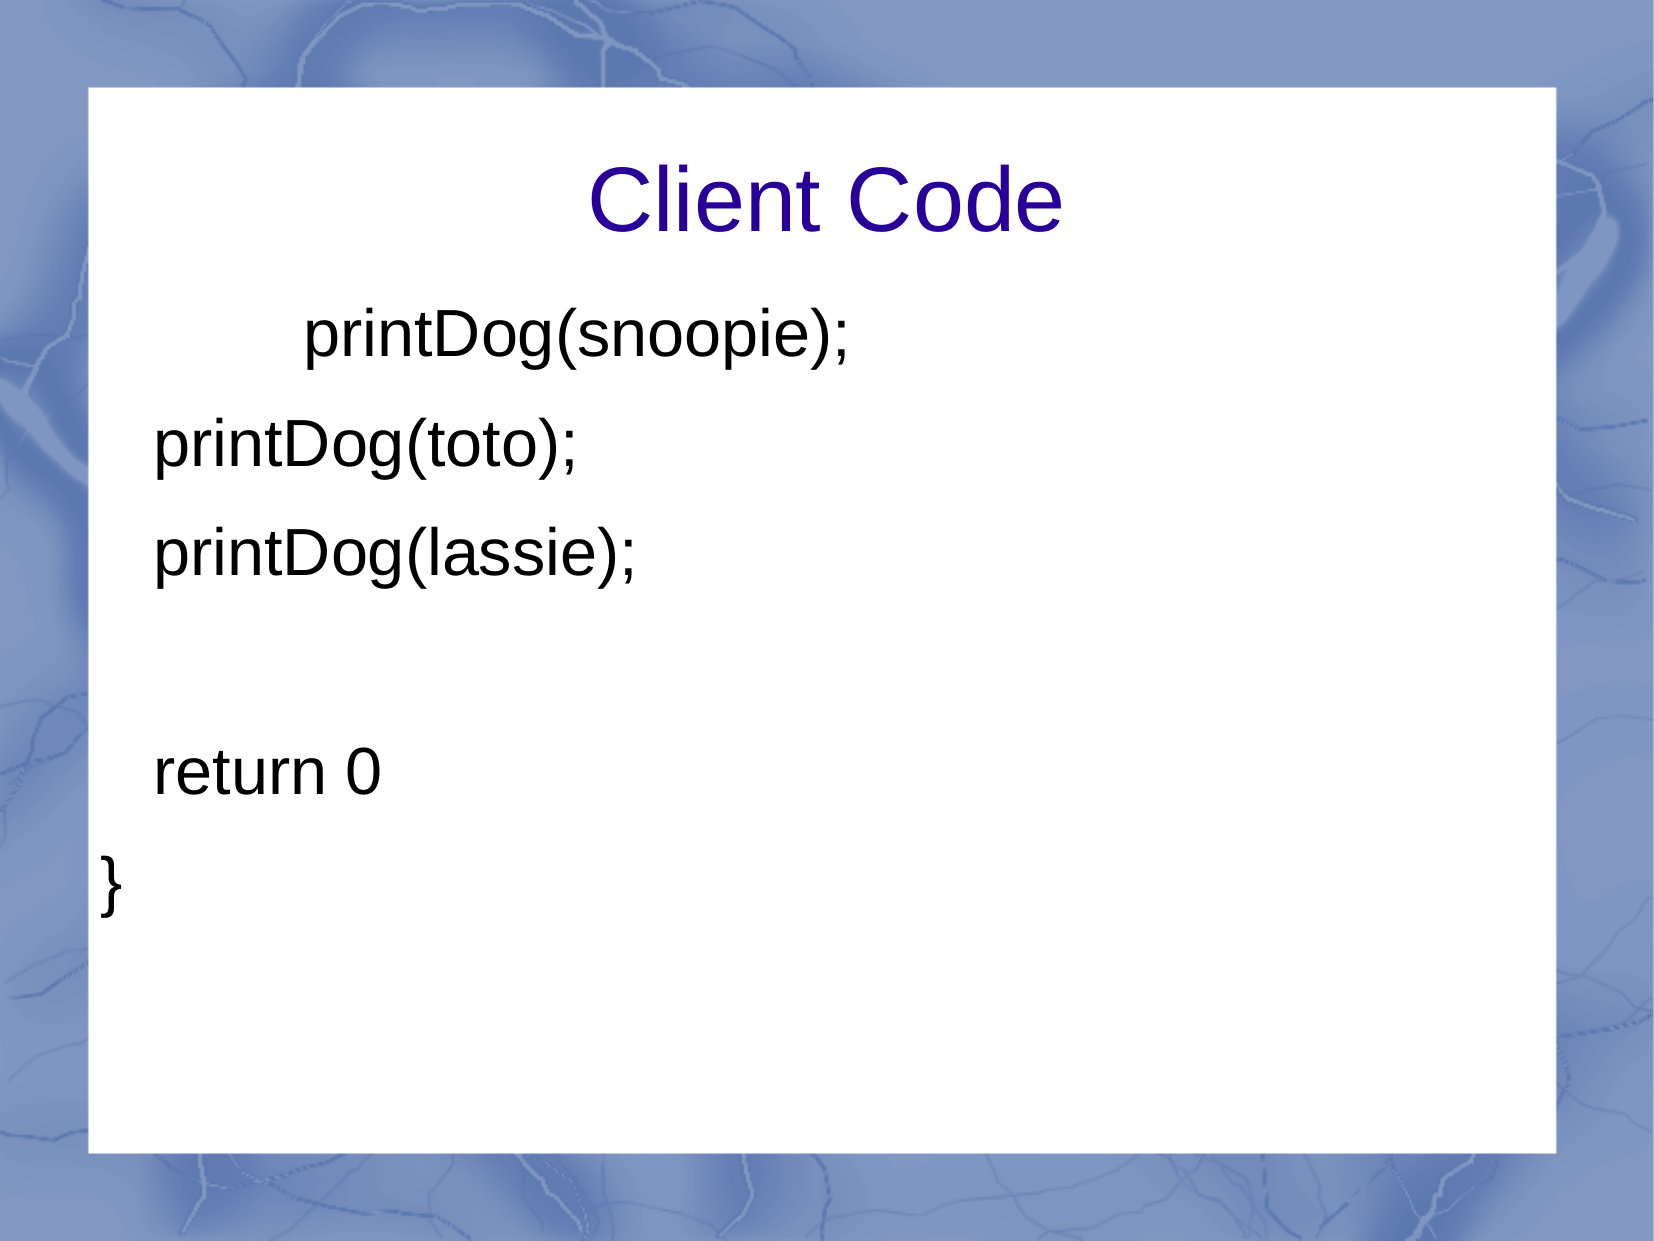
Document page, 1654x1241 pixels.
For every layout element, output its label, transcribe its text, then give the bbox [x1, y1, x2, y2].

list printDog(snoopie); printDog(toto); printDog(lassie); return 0 } [82, 290, 1571, 1109]
title Client Code [118, 90, 1536, 290]
picture [0, 0, 1654, 1241]
